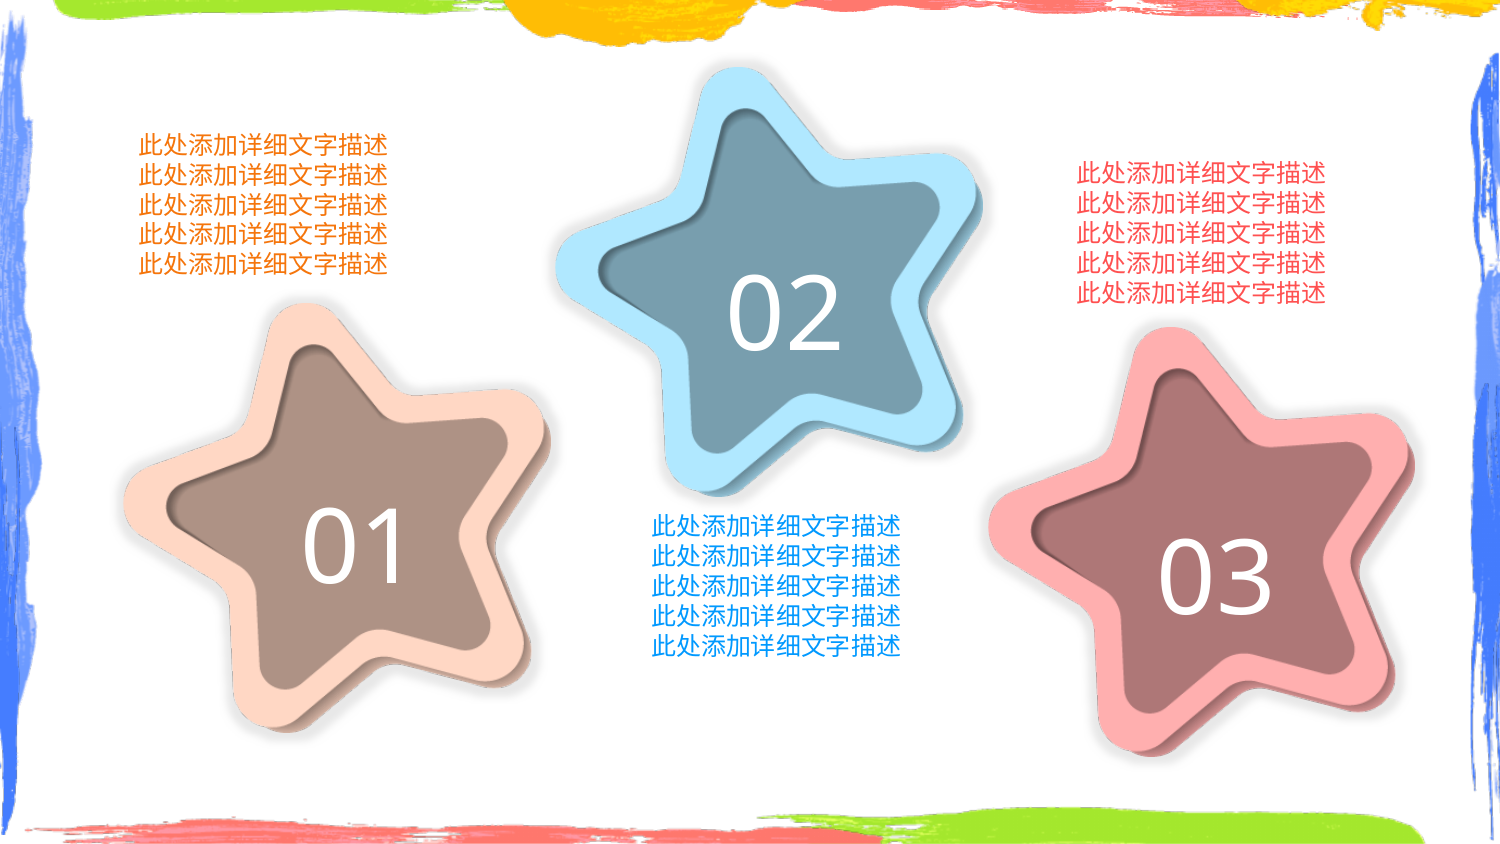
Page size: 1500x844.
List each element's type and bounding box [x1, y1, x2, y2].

picture [757, 807, 1436, 843]
text_box [123, 121, 551, 733]
picture [1471, 84, 1500, 382]
text_box [555, 67, 983, 671]
picture [1471, 383, 1500, 840]
picture [0, 4, 43, 835]
text_box [987, 149, 1416, 757]
picture [1471, 53, 1498, 83]
picture [25, 817, 910, 843]
picture [45, 0, 1500, 47]
